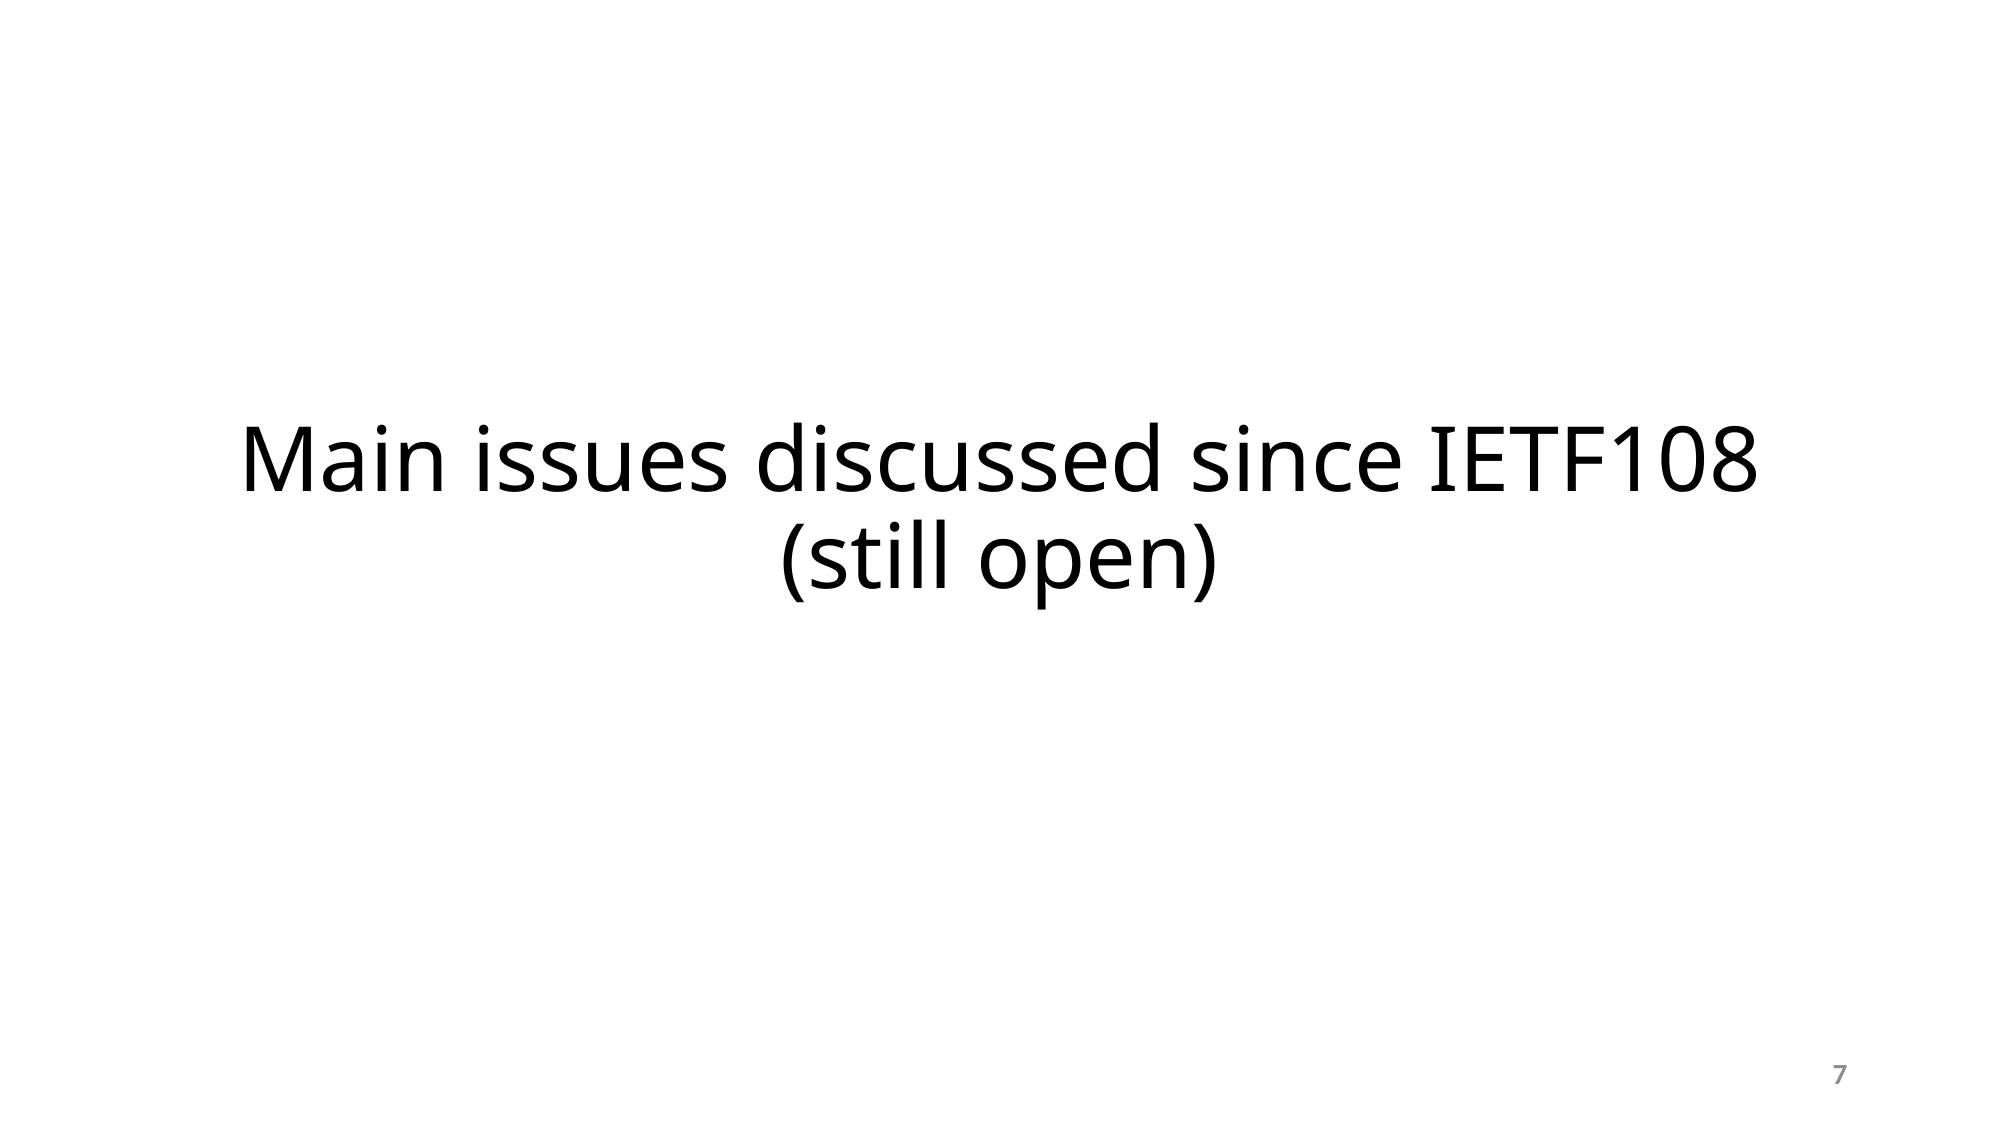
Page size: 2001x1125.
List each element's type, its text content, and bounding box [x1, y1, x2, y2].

slide_number 7 [1412, 1042, 1863, 1103]
title Main issues discussed since IETF108 (still open) [222, 401, 1778, 620]
